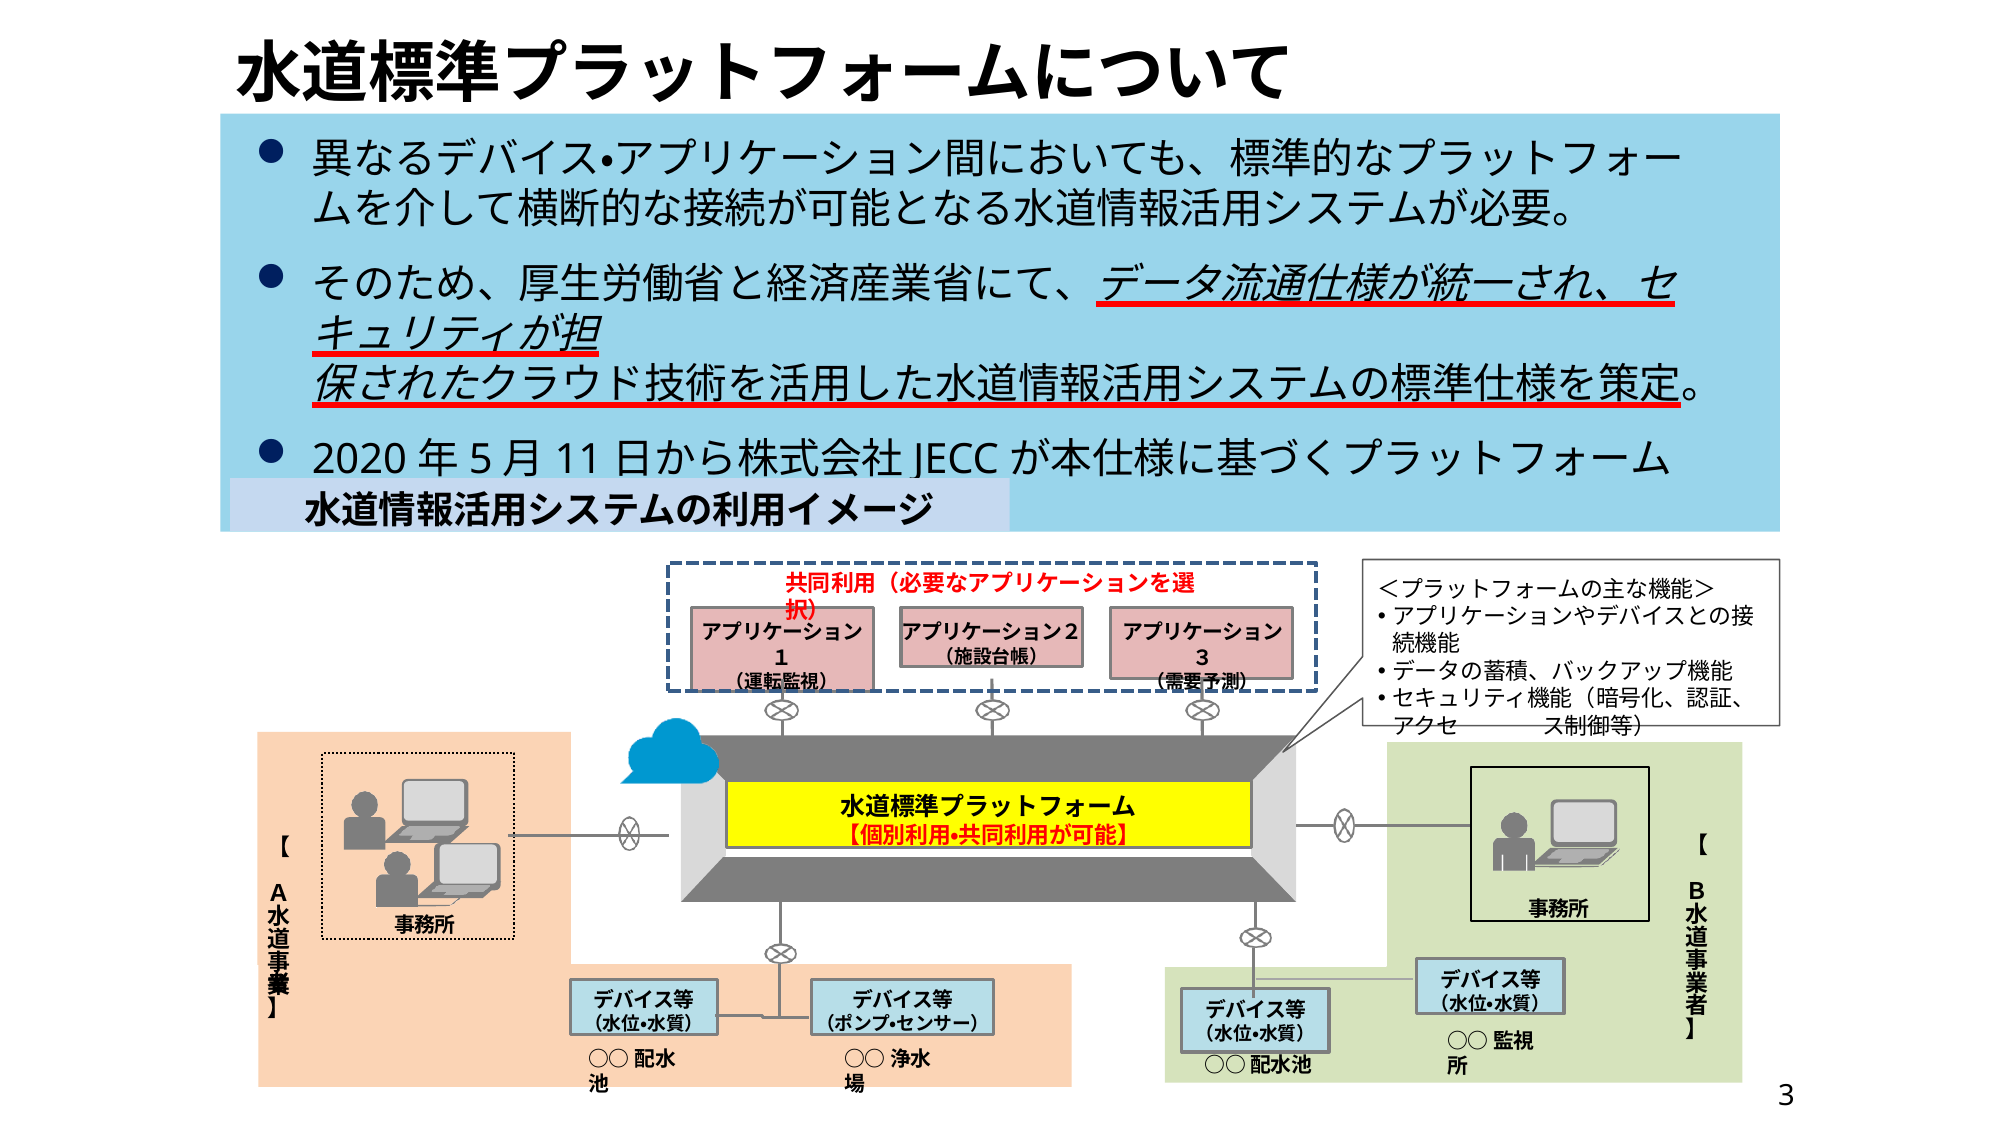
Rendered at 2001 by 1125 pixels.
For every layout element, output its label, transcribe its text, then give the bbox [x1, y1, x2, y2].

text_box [713, 900, 1331, 1054]
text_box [619, 558, 1781, 801]
text_box ○○配水池 [586, 1088, 695, 1096]
text_box 異なるデバイス・アプリケーション間においても、標準的なプラットフォームを介して横断的な接続が可能となる水道情報活用システムが必要。 そのため、厚生労働省と経済産業省にて、データ流通仕様が統一され、セキュリティが担 保されたクラウド技術を活用した水道情報活用システムの標準仕様を策定。 2020年5月11日から株式会社JECCが本仕様に基づくプラットフォームの運用を開始。 [220, 113, 1780, 532]
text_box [1239, 890, 1414, 1000]
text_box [1294, 801, 1620, 871]
text_box ○○浄水場 [842, 1088, 950, 1096]
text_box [320, 752, 641, 941]
text_box 3 [1775, 1074, 1799, 1112]
title 水道標準プラットフォームについて [233, 0, 1446, 113]
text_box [257, 731, 1743, 1088]
text_box 水道情報活用システムの利用イメージ [230, 478, 1010, 531]
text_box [680, 801, 1297, 902]
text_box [375, 833, 671, 907]
